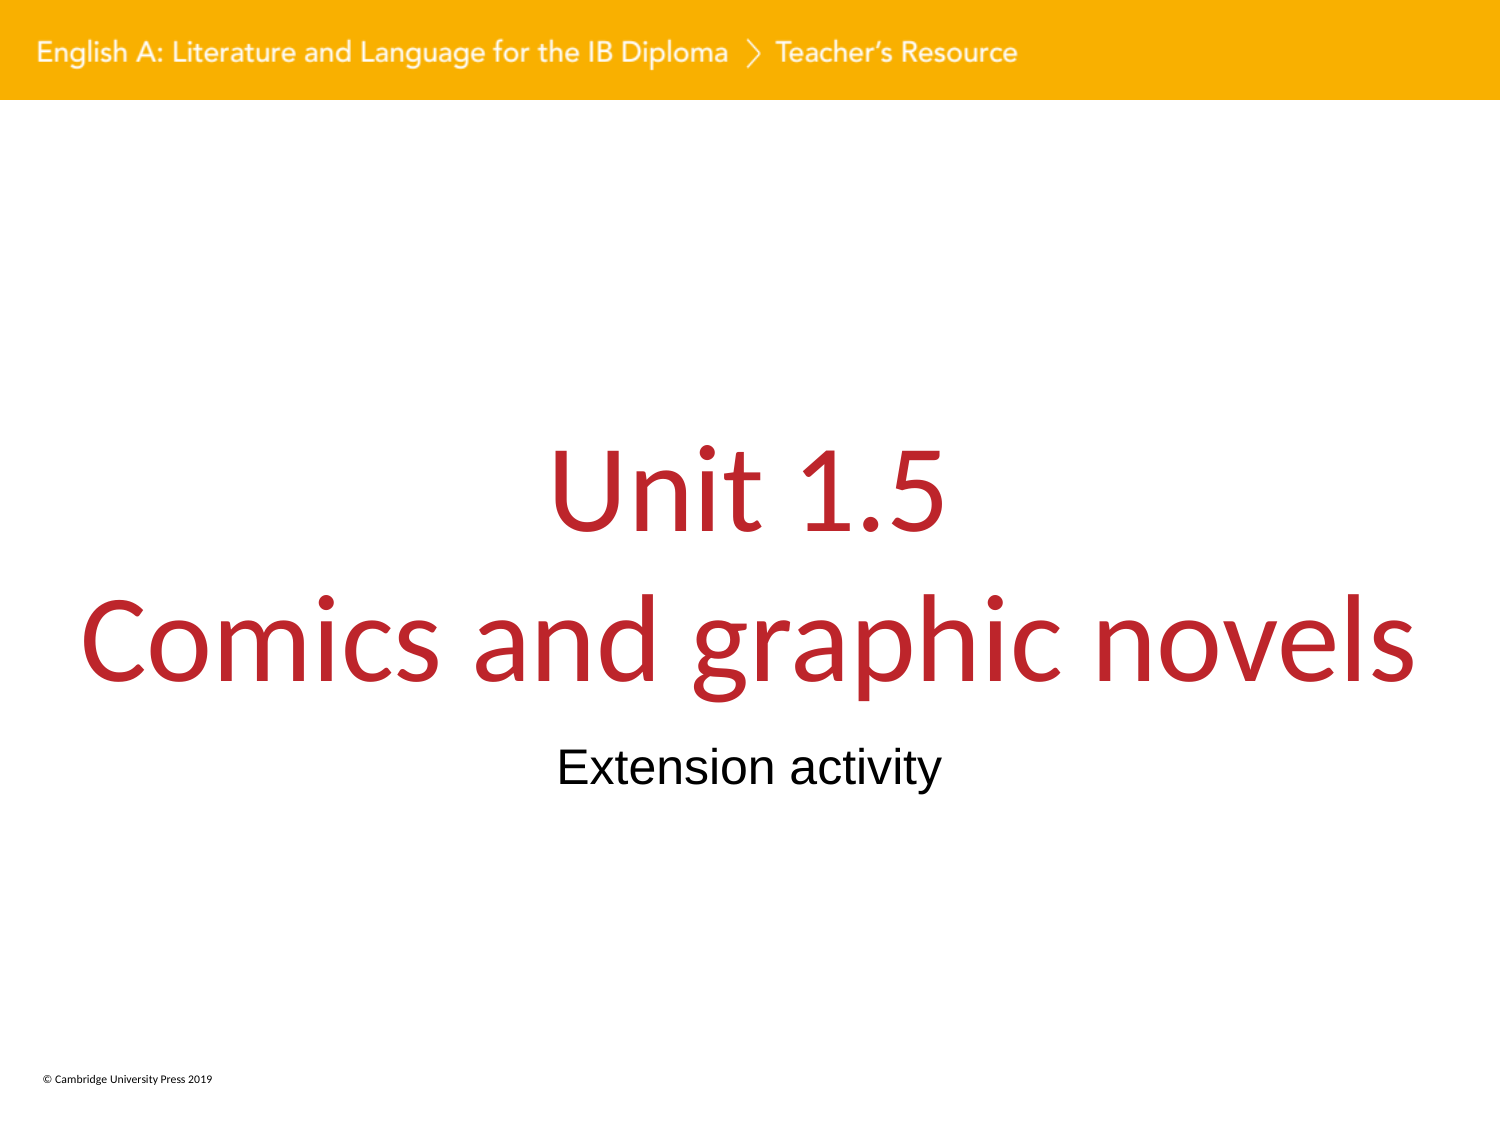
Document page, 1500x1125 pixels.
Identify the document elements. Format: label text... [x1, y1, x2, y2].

subtitle © Cambridge University Press 2019 [27, 1063, 1388, 1093]
picture [0, 0, 1500, 101]
title Unit 1.5 Comics and graphic novels Extension activity [54, 200, 1445, 1000]
